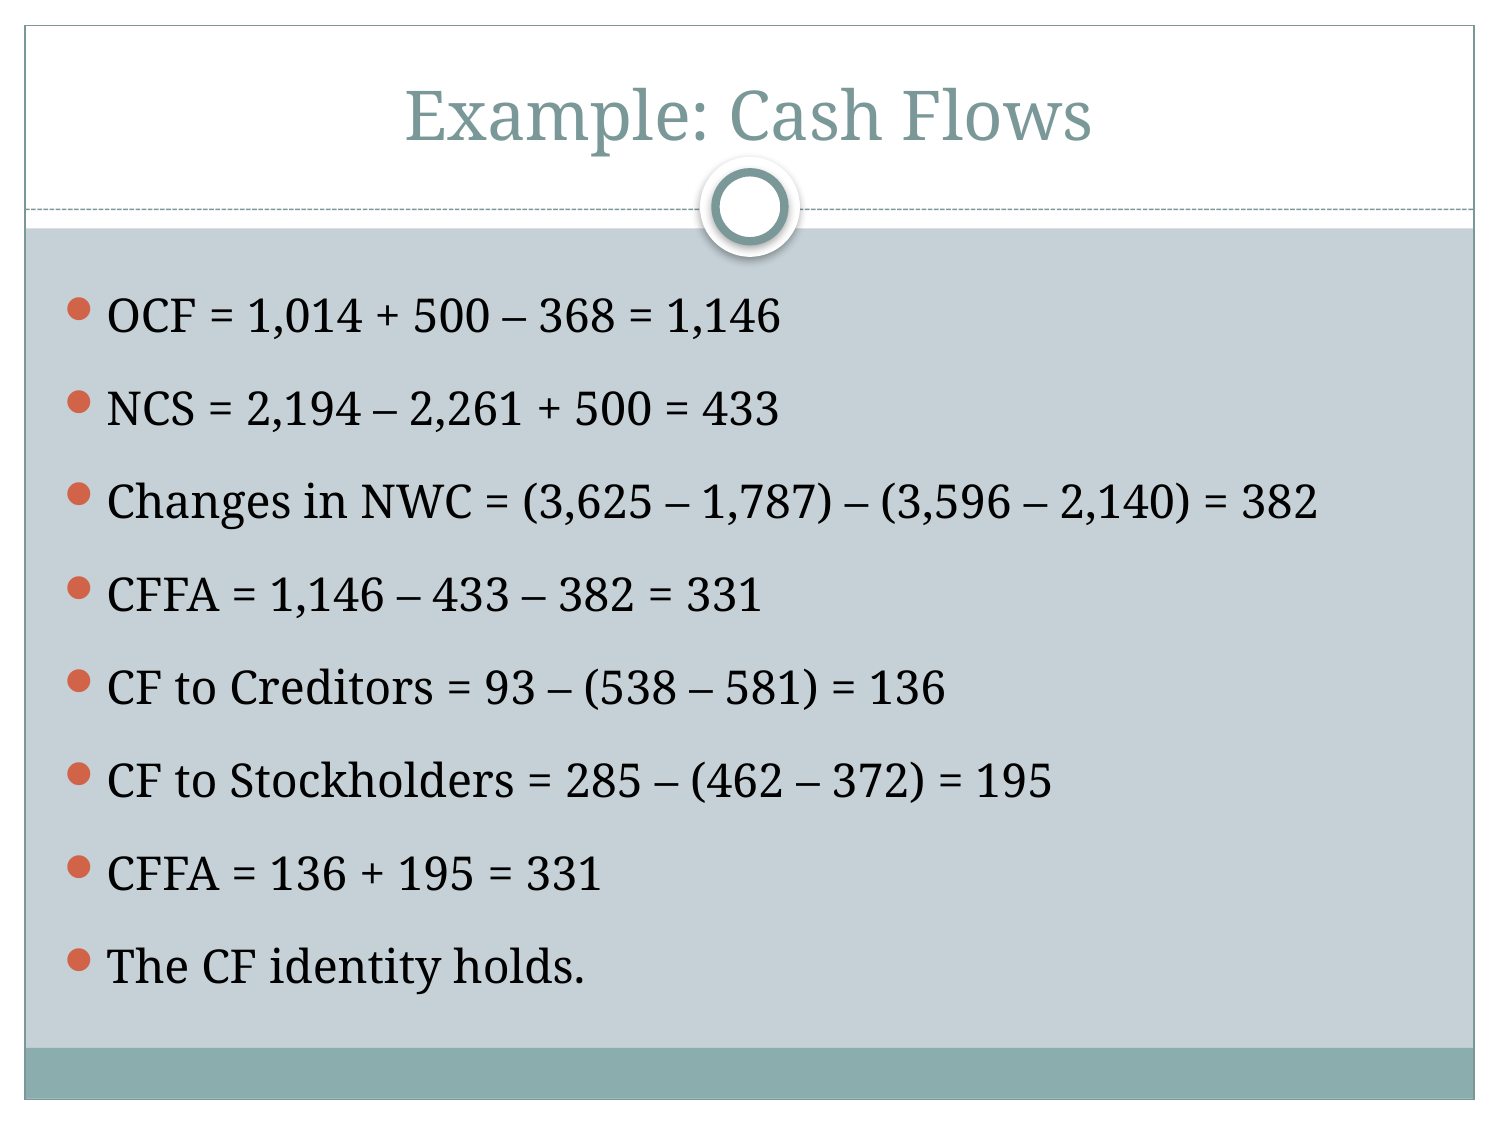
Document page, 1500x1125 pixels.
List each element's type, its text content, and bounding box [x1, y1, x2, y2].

list OCF = 1,014 + 500 – 368 = 1,146 NCS = 2,194 – 2,261 + 500 = 433 Changes in NWC = (3,625 – 1,787) – (3,596 – 2,140) = 382 CFFA = 1,146 – 433 – 382 = 331 CF to Creditors = 93 – (538 – 581) = 136 CF to Stockholders = 285 – (462 – 372) = 195 CFFA = 136 + 195 = 331 The CF identity holds. [49, 250, 1445, 1001]
title Example: Cash Flows [49, 37, 1450, 162]
